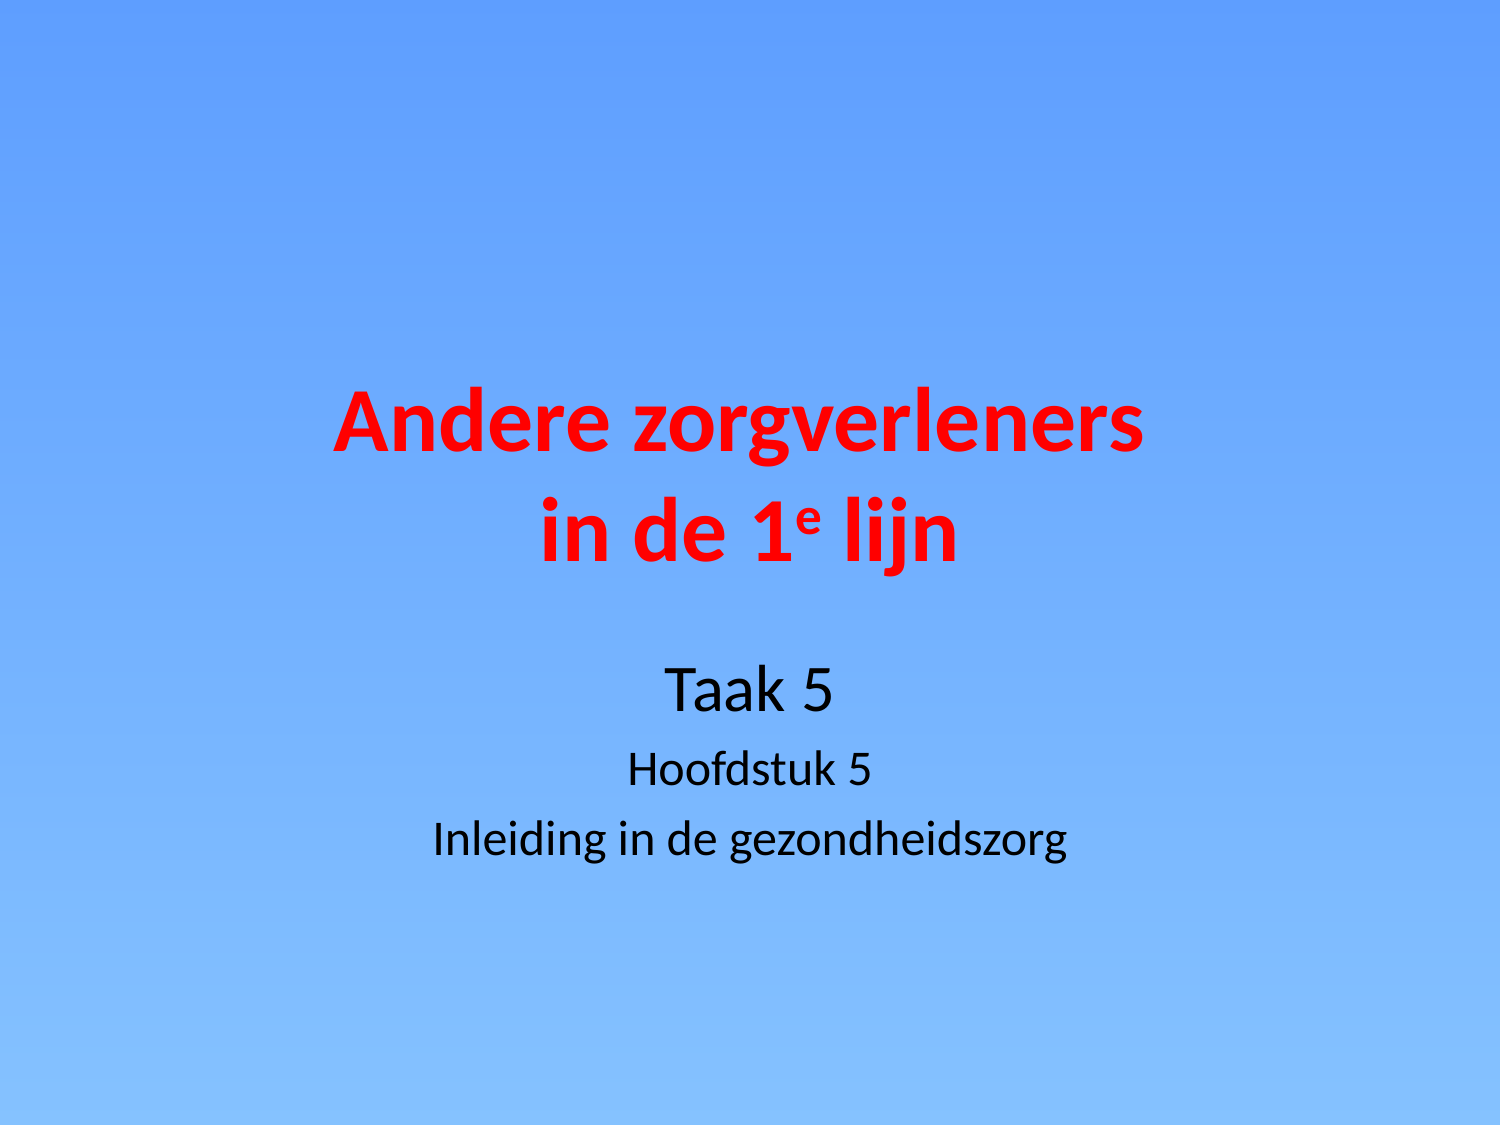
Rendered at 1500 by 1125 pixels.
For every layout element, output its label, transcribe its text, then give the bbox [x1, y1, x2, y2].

subtitle Taak 5 Hoofdstuk 5 Inleiding in de gezondheidszorg [225, 637, 1275, 925]
title Andere zorgverleners in de 1e lijn [112, 349, 1388, 591]
